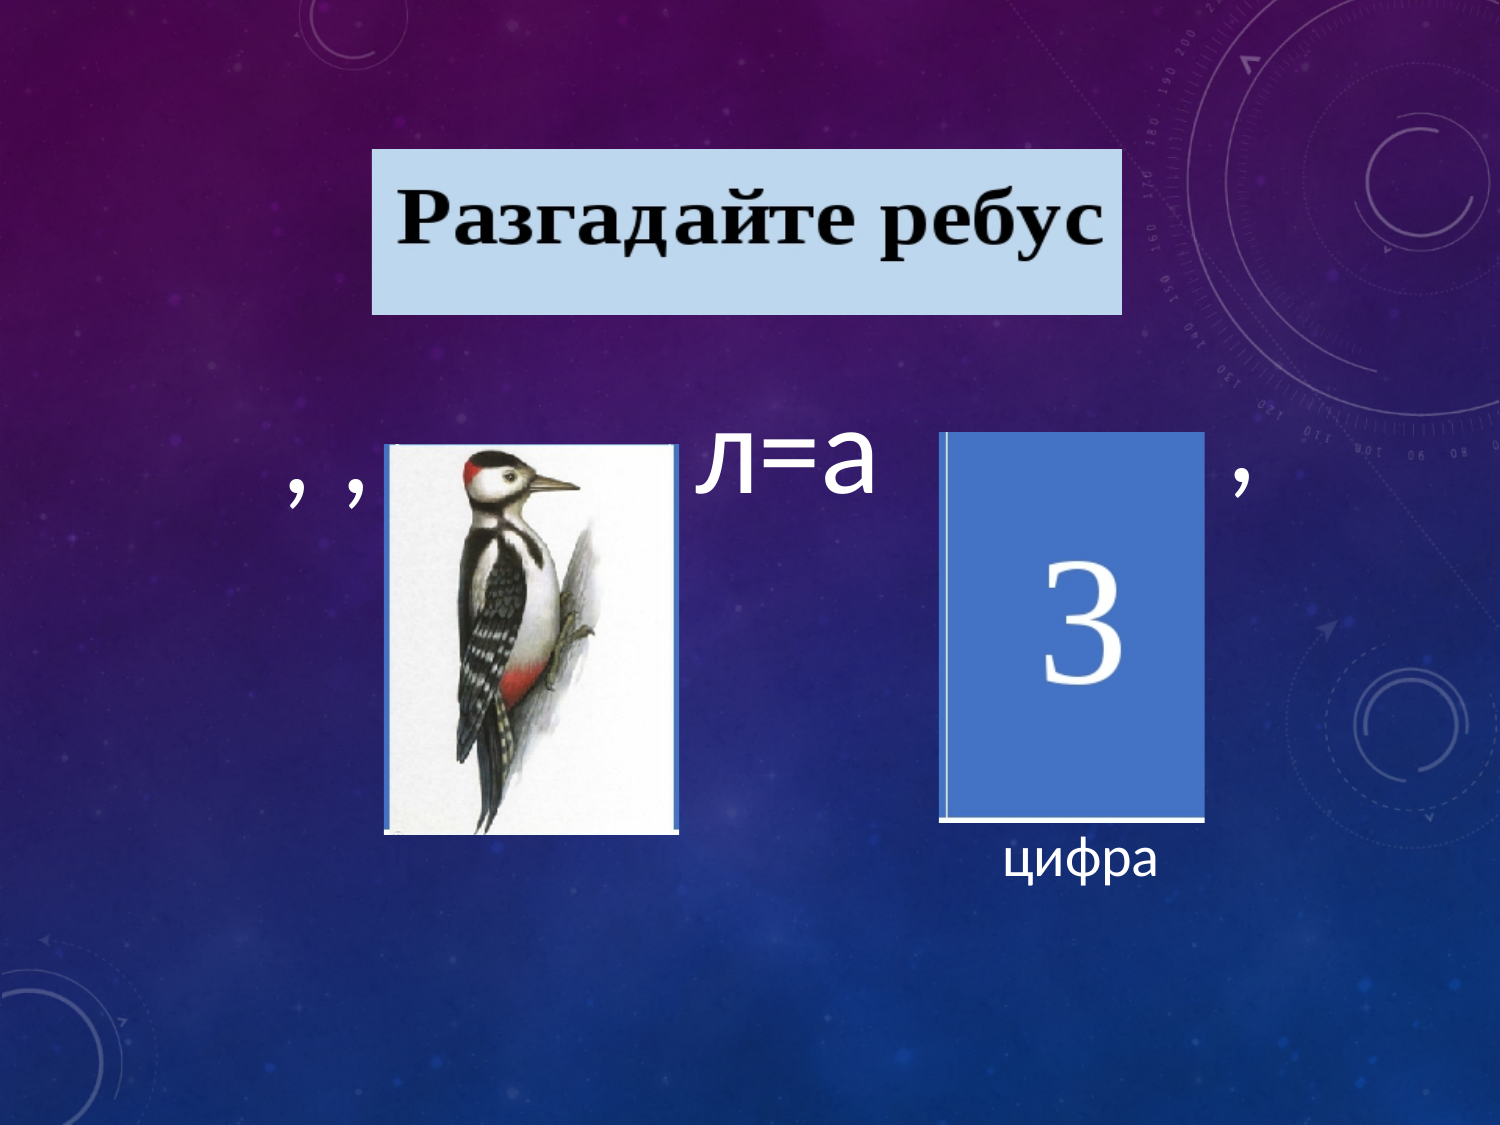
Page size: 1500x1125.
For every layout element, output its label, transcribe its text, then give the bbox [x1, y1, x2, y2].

text_box цифра [987, 834, 1175, 896]
text_box , , [266, 361, 387, 527]
text_box , [1211, 349, 1301, 515]
text_box л=а [680, 361, 896, 527]
picture [0, 0, 1500, 1125]
